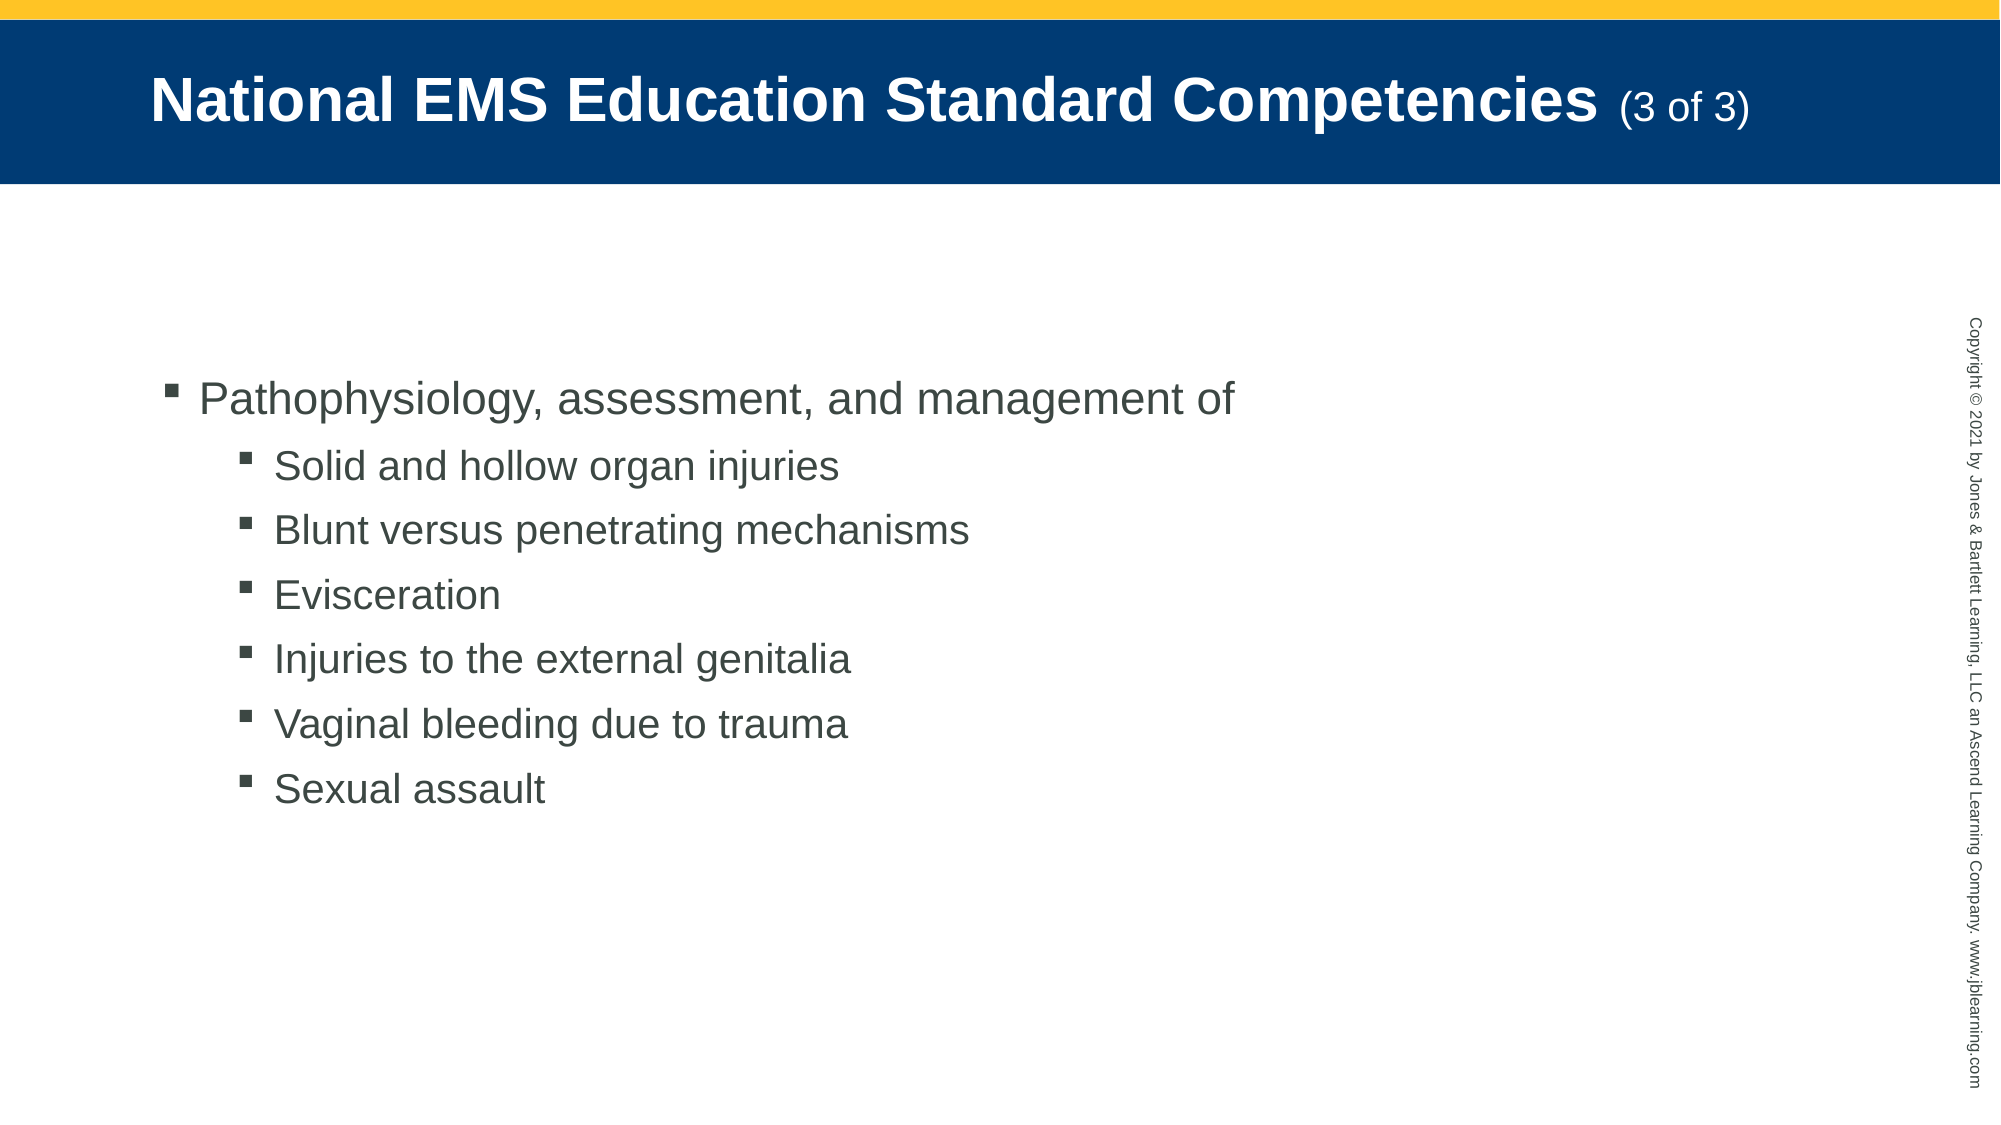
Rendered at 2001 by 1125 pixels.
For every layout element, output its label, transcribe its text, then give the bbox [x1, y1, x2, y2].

list Pathophysiology, assessment, and management of Solid and hollow organ injuries Blunt versus penetrating mechanisms Evisceration Injuries to the external genitalia Vaginal bleeding due to trauma Sexual assault [146, 361, 1859, 1016]
title National EMS Education Standard Competencies (3 of 3) [0, 20, 2000, 185]
